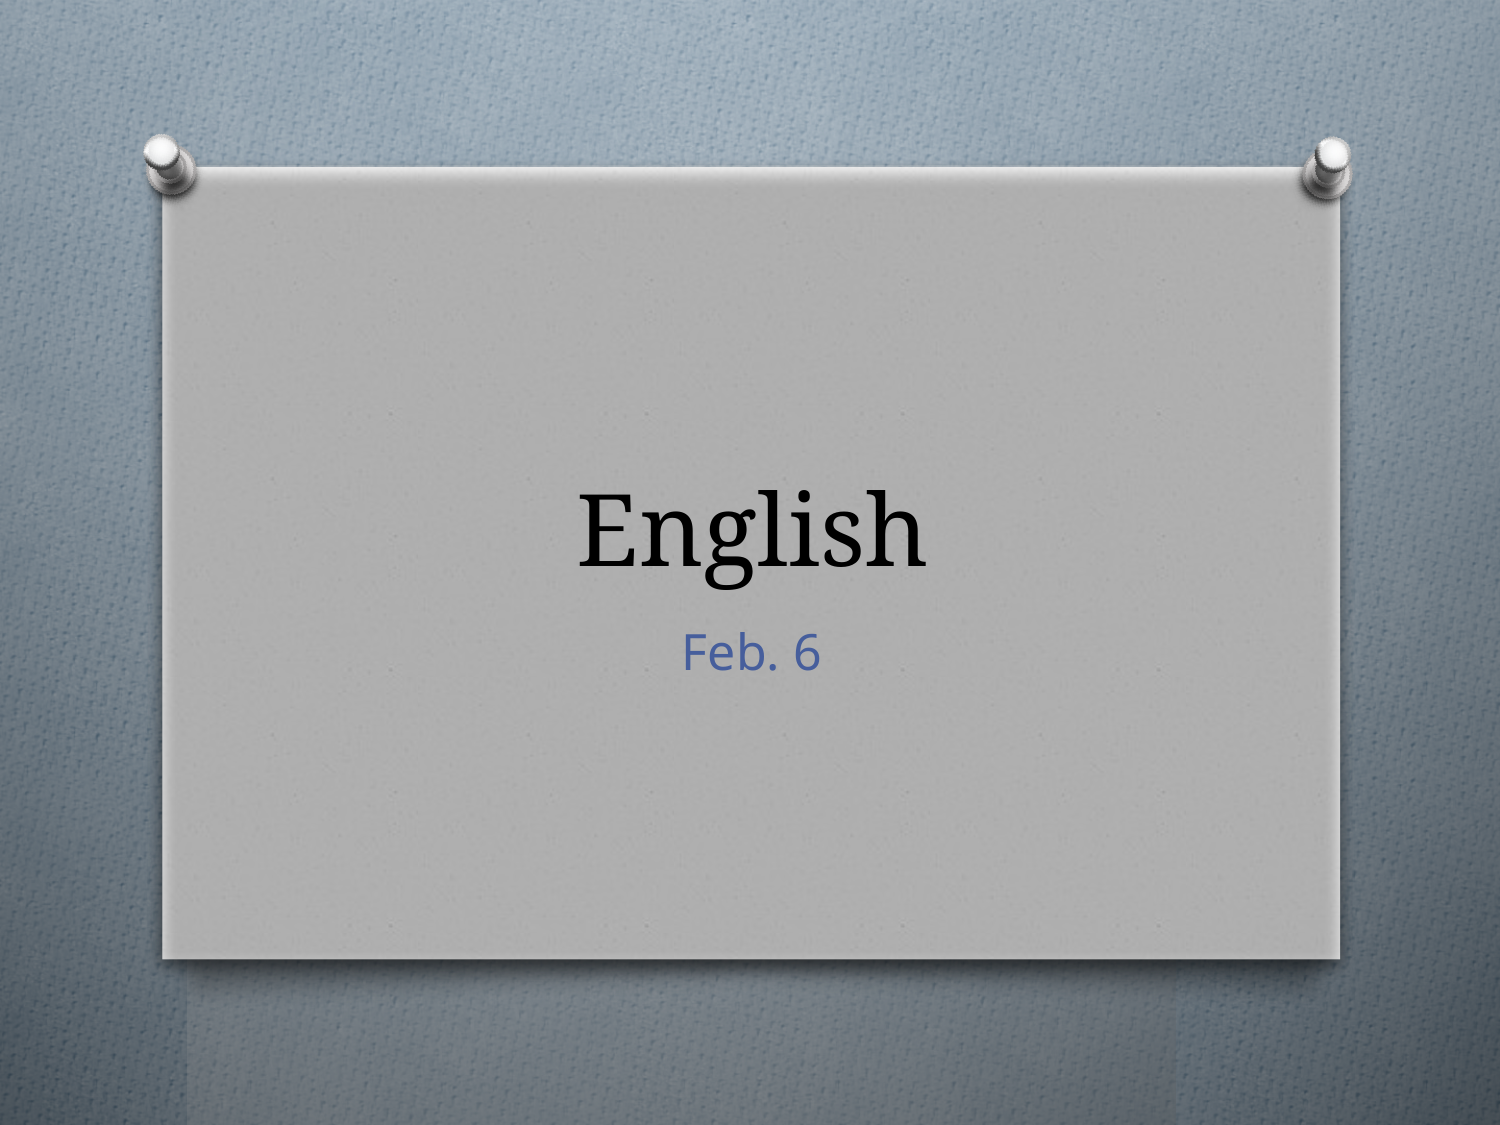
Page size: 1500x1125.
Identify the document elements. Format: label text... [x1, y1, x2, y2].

subtitle Feb. 6 [283, 612, 1221, 863]
picture [112, 100, 235, 224]
picture [1274, 109, 1396, 230]
title English [283, 294, 1223, 595]
